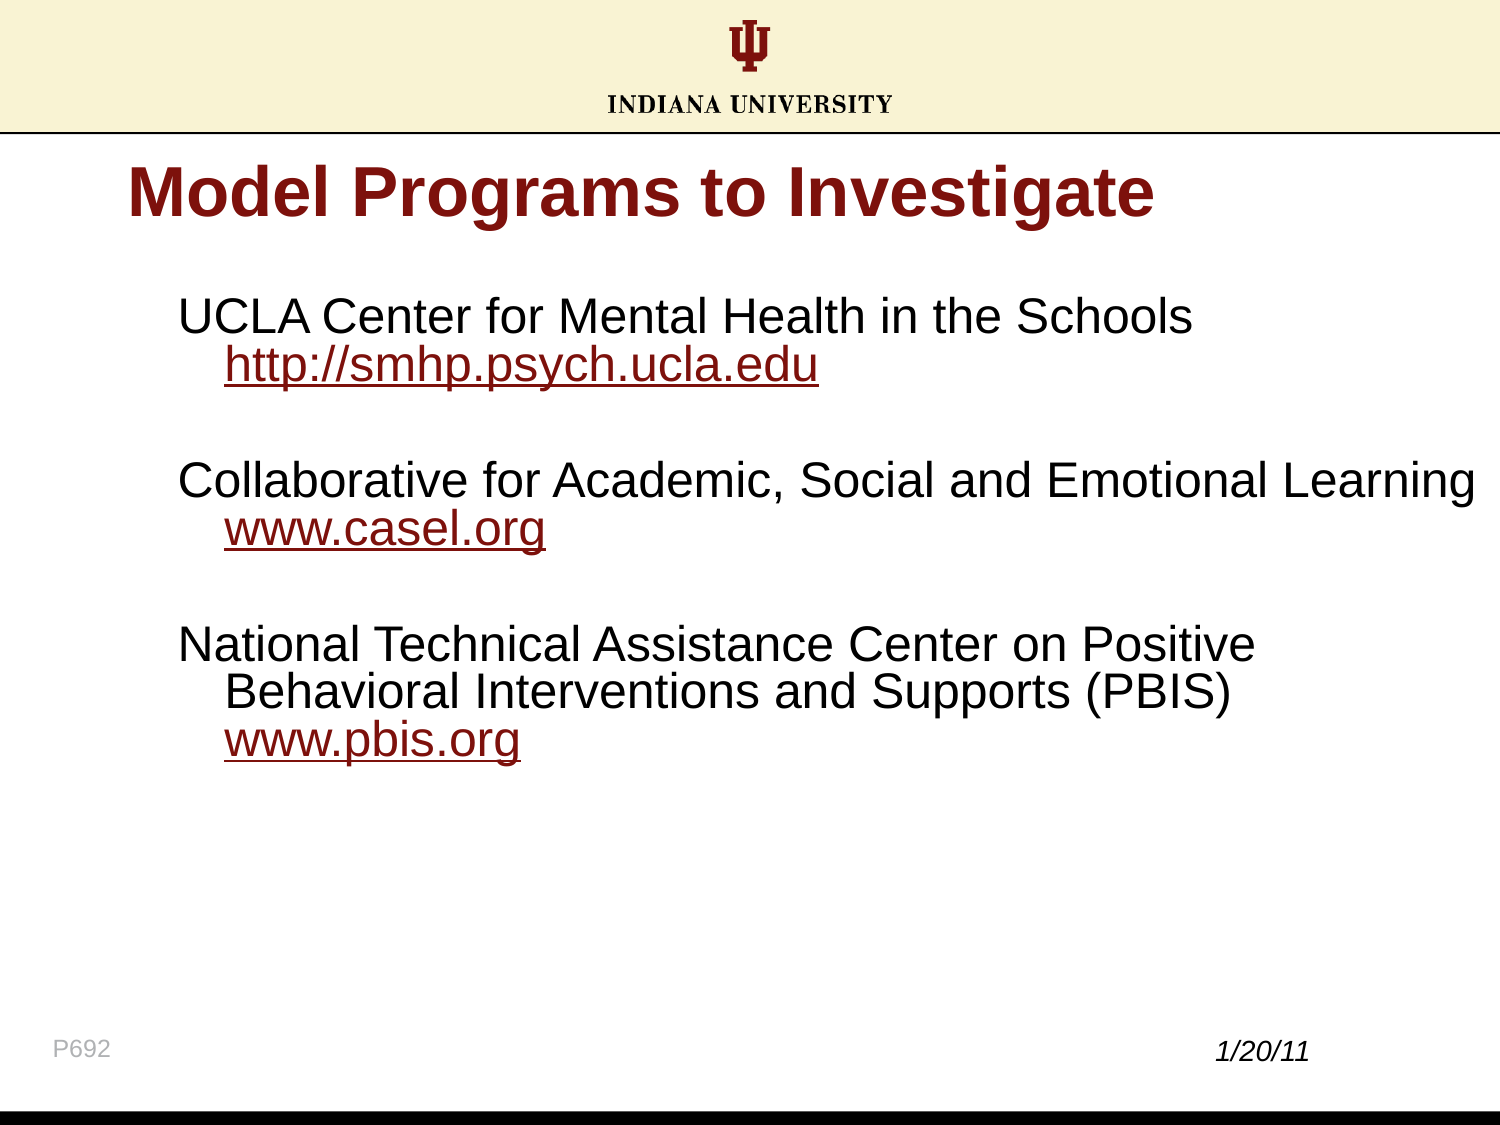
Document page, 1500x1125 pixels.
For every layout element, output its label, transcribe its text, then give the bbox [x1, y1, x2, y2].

title Model Programs to Investigate [112, 149, 1470, 226]
footer P692 [37, 1024, 851, 1076]
list UCLA Center for Mental Health in the Schools http://smhp.psych.ucla.edu Collaborative for Academic, Social and Emotional Learning www.casel.org National Technical Assistance Center on Positive Behavioral Interventions and Supports (PBIS) www.pbis.org [87, 287, 1500, 1013]
picture [608, 20, 892, 113]
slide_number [1199, 1024, 1463, 1076]
